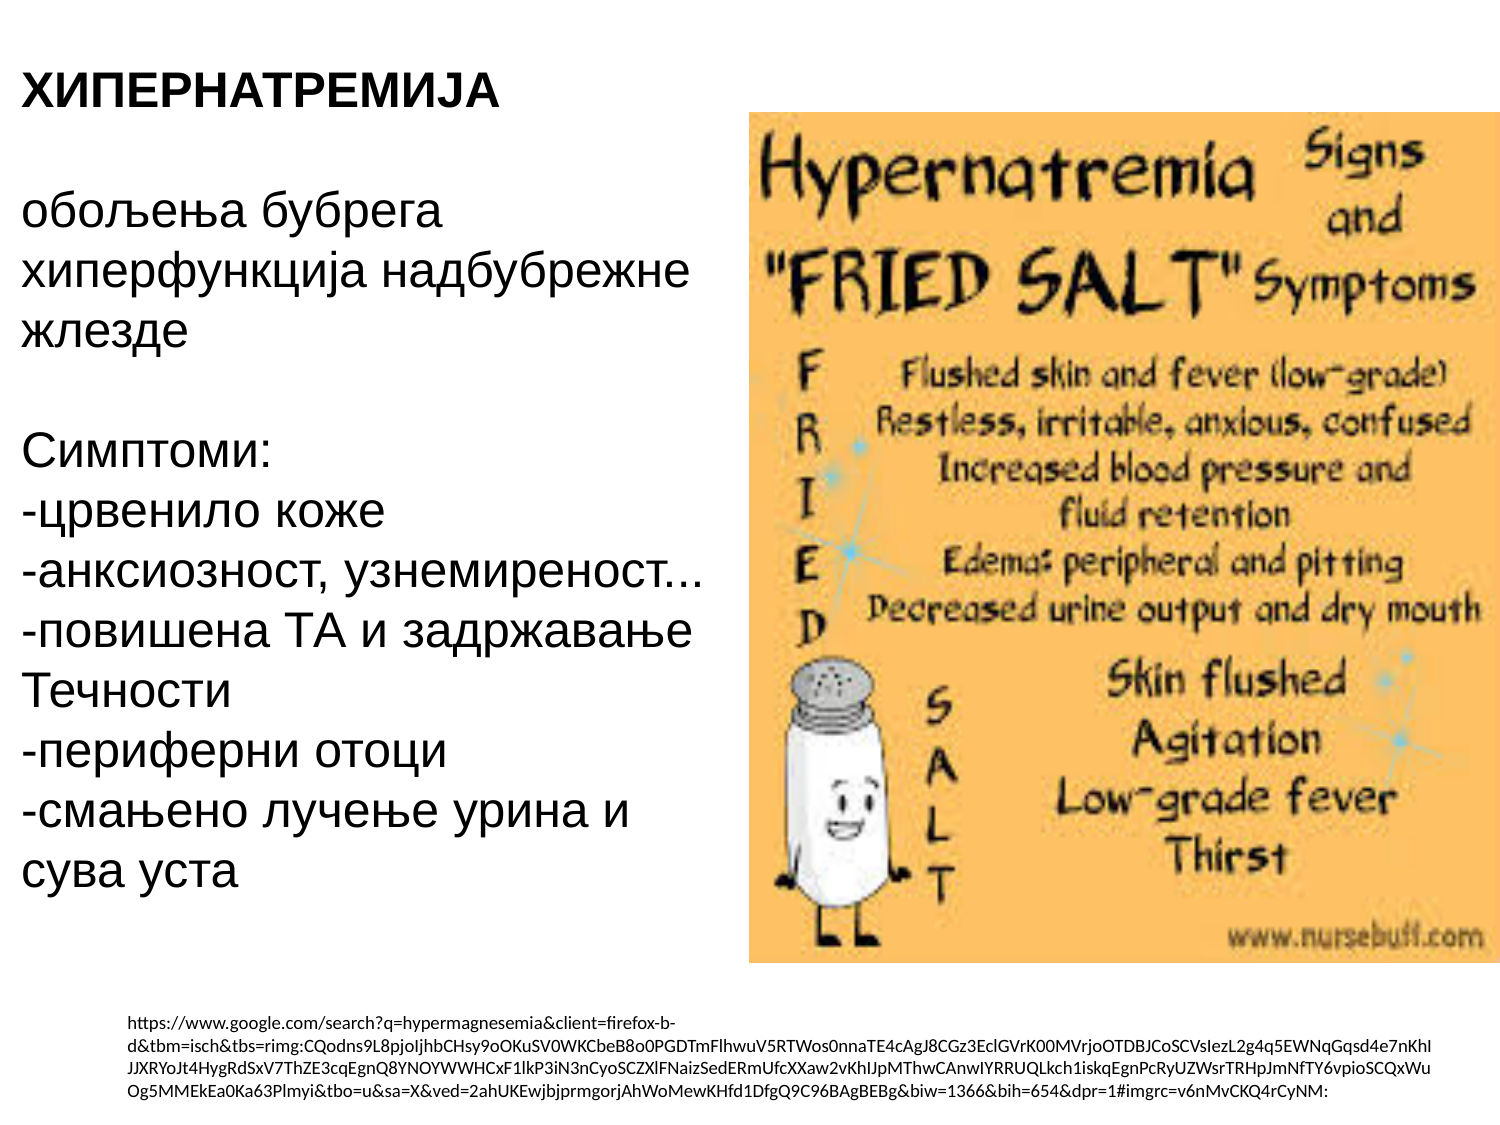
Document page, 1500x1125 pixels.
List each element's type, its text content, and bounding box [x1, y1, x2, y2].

text_box https://www.google.com/search?q=hypermagnesemia&client=firefox-b-d&tbm=isch&tbs=rimg:CQodns9L8pjoIjhbCHsy9oOKuSV0WKCbeB8o0PGDTmFlhwuV5RTWos0nnaTE4cAgJ8CGz3EclGVrK00MVrjoOTDBJCoSCVsIezL2g4q5EWNqGqsd4e7nKhIJJXRYoJt4HygRdSxV7ThZE3cqEgnQ8YNOYWWHCxF1lkP3iN3nCyoSCZXlFNaizSedERmUfcXXaw2vKhIJpMThwCAnwIYRRUQLkch1iskqEgnPcRyUZWsrTRHpJmNfTY6vpioSCQxWuOg5MMEkEa0Ka63Plmyi&tbo=u&sa=X&ved=2ahUKEwjbjprmgorjAhWoMewKHfd1DfgQ9C96BAgBEBg&biw=1366&bih=654&dpr=1#imgrc=v6nMvCKQ4rCyNM: [112, 1003, 1450, 1109]
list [748, 112, 1500, 963]
text_box ХИПЕРНАТРЕМИЈА обољења бубрега хиперфункција надбубрежне жлезде Симптоми: -црвенило коже -анксиозност, узнемиреност... -повишена ТА и задржавање Течности -периферни отоци -смањено лучење урина и сува уста [6, 50, 757, 906]
